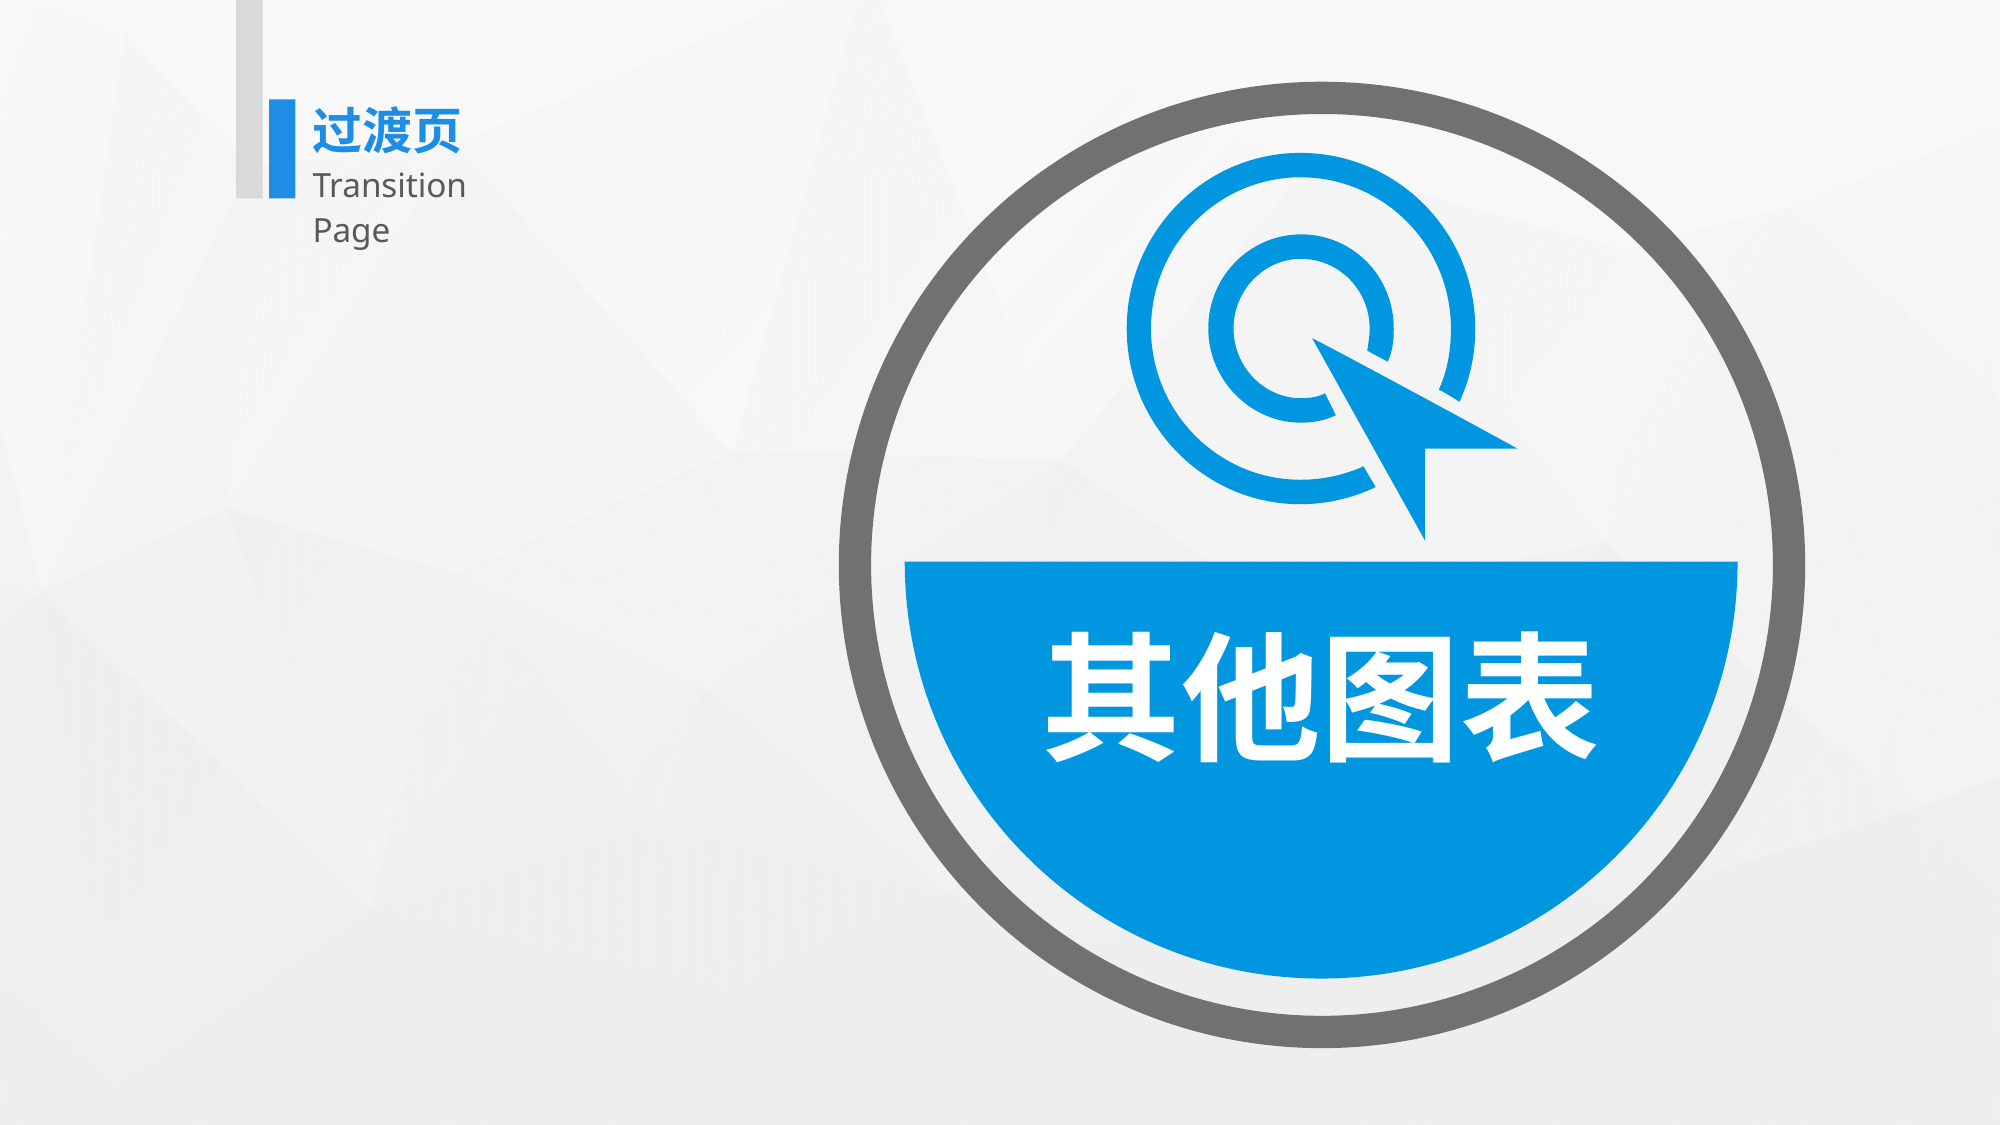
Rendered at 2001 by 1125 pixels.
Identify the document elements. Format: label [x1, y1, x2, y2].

text_box [1126, 152, 1518, 541]
text_box [854, 97, 1790, 1032]
